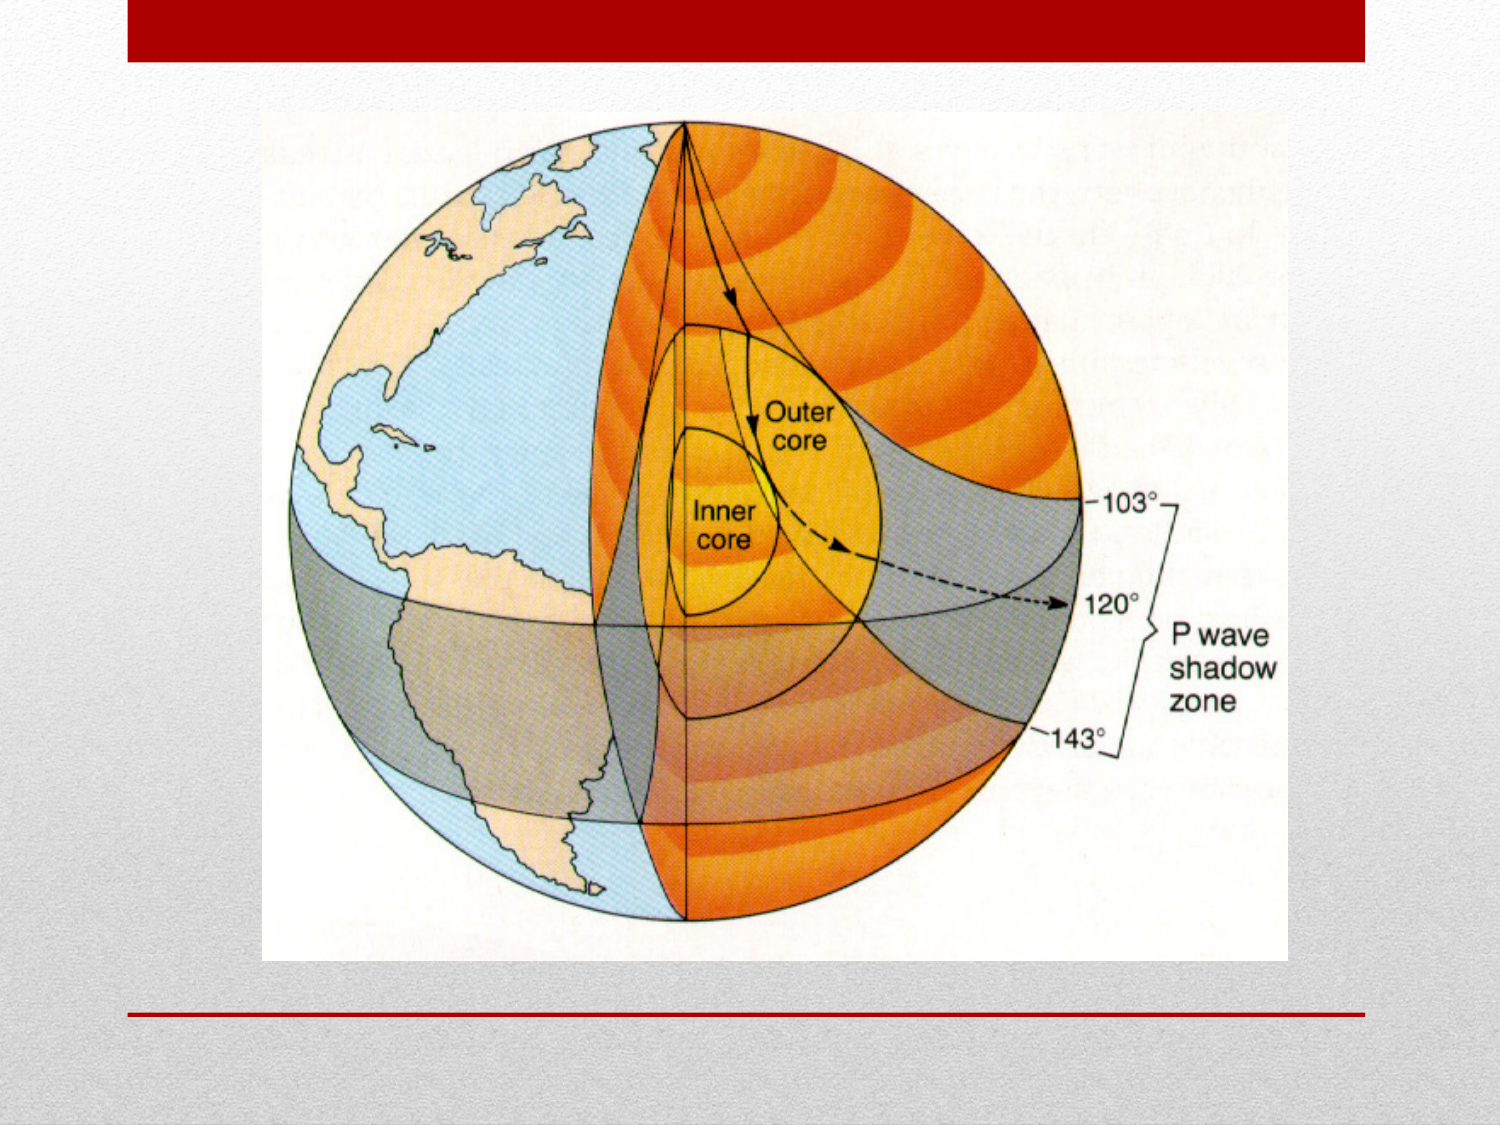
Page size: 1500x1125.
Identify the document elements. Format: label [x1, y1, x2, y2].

picture [261, 111, 1289, 962]
